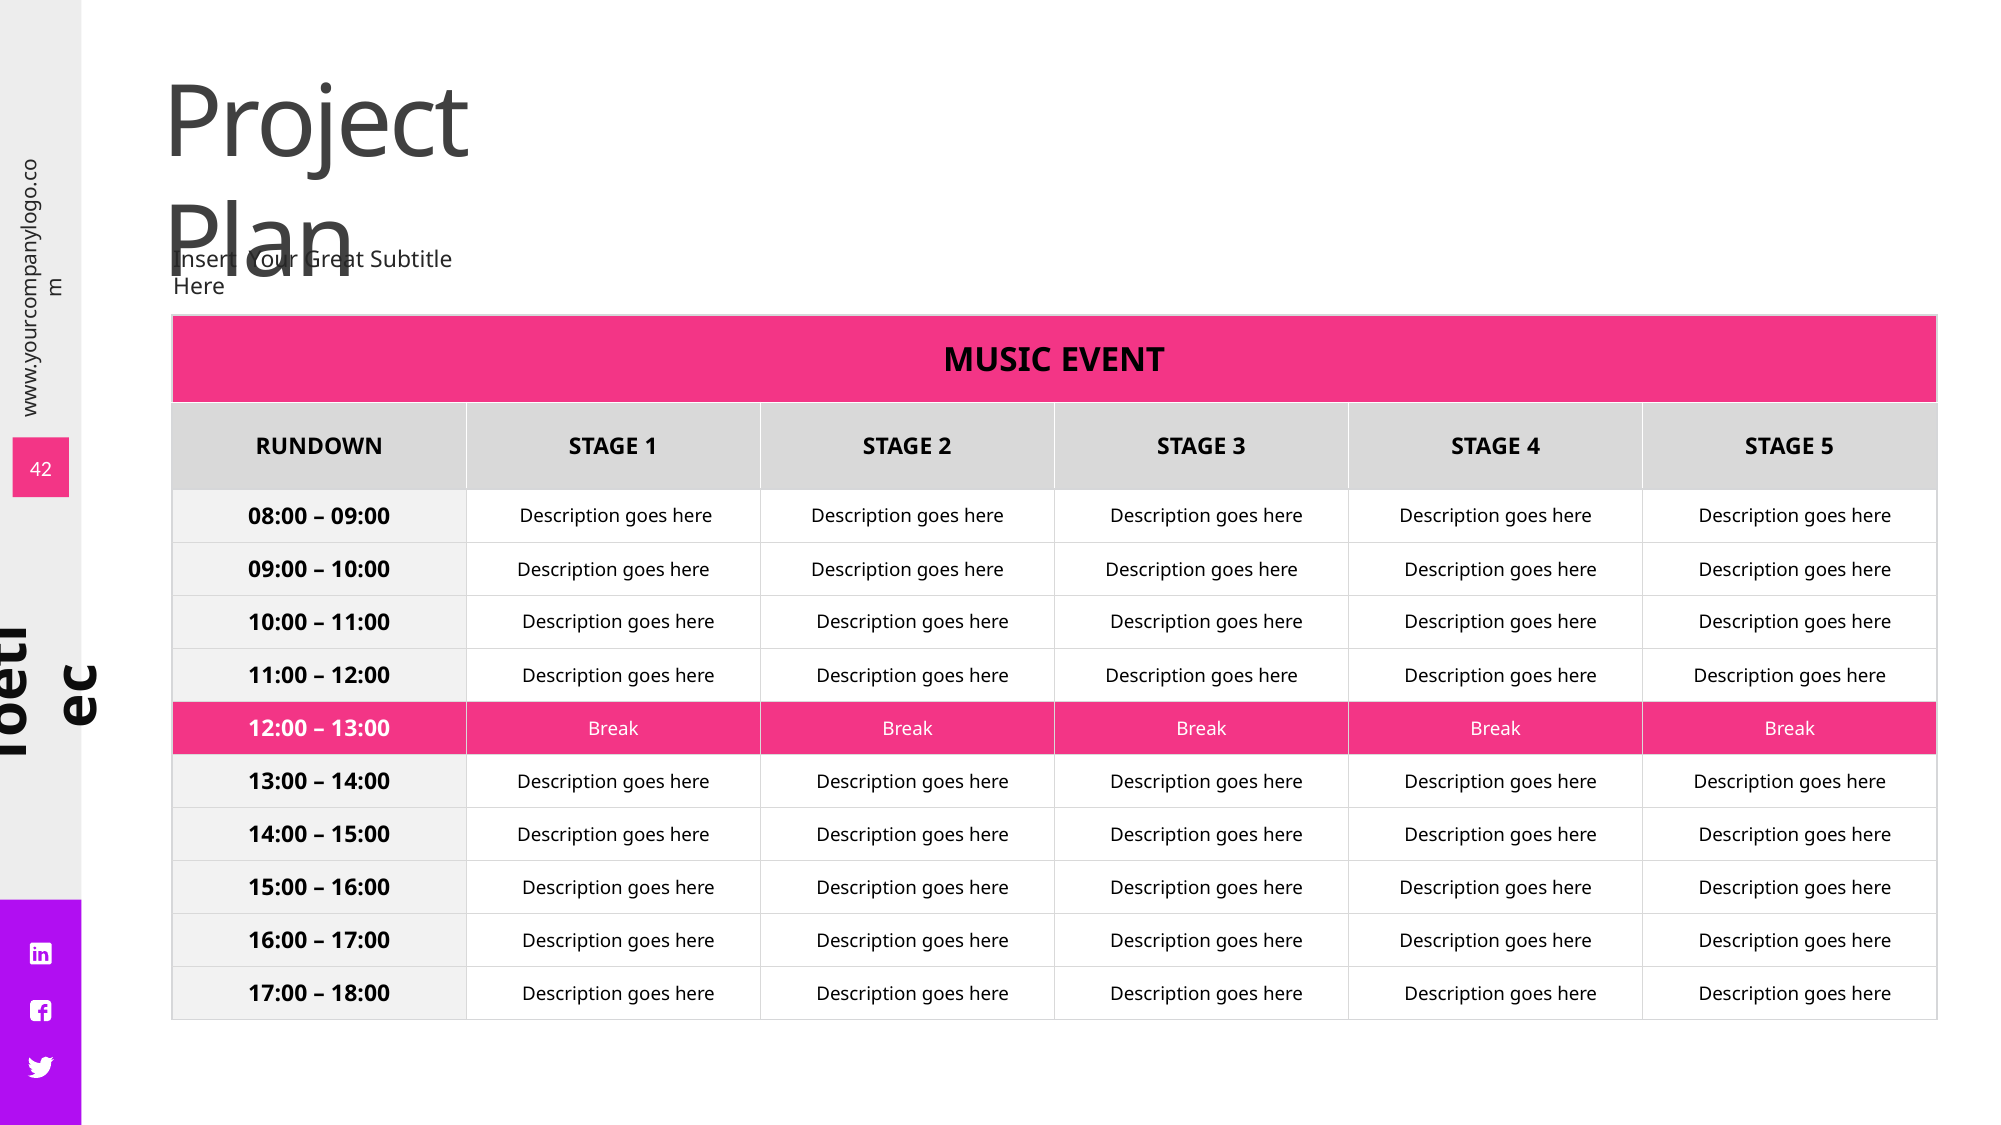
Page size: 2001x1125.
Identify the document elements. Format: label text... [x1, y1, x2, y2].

table_cell 14:00 – 15:00 [173, 808, 466, 860]
table_cell STAGE 5 [1643, 403, 1936, 488]
table_cell Description goes here [1643, 914, 1936, 966]
table_cell Description goes here [761, 649, 1054, 701]
table_cell Break [761, 702, 1054, 754]
table_cell RUNDOWN [173, 403, 466, 488]
table_cell Break [1055, 702, 1348, 754]
text_box Insert Your Great Subtitle Here [158, 237, 512, 307]
table_cell 12:00 – 13:00 [173, 702, 466, 754]
table_cell Description goes here [467, 755, 760, 807]
slide_number 42 [12, 437, 69, 498]
table_cell Description goes here [467, 649, 760, 701]
table_cell Description goes here [467, 543, 760, 595]
table_cell 16:00 – 17:00 [173, 914, 466, 966]
table_cell 11:00 – 12:00 [173, 649, 466, 701]
table_cell Description goes here [761, 967, 1054, 1019]
table_cell 15:00 – 16:00 [173, 861, 466, 913]
table_cell Description goes here [1349, 755, 1642, 807]
table_cell 17:00 – 18:00 [173, 967, 466, 1019]
table_cell Description goes here [1643, 543, 1936, 595]
table_cell Description goes here [1349, 543, 1642, 595]
table_cell Description goes here [1643, 649, 1936, 701]
table_cell Description goes here [1055, 490, 1348, 542]
table_cell Description goes here [467, 861, 760, 913]
table_cell Description goes here [761, 861, 1054, 913]
table_cell Description goes here [761, 543, 1054, 595]
table_cell Description goes here [1349, 596, 1642, 648]
table_cell Description goes here [1349, 490, 1642, 542]
table_cell Description goes here [1055, 861, 1348, 913]
table_cell Description goes here [1643, 808, 1936, 860]
table_cell 10:00 – 11:00 [173, 596, 466, 648]
table_cell Description goes here [761, 914, 1054, 966]
table_cell STAGE 4 [1349, 403, 1642, 488]
table_cell Description goes here [1349, 808, 1642, 860]
table_cell Description goes here [467, 914, 760, 966]
table_cell Description goes here [1055, 649, 1348, 701]
text_box Project Plan [147, 116, 677, 236]
table_cell Description goes here [467, 808, 760, 860]
table_cell Break [467, 702, 760, 754]
table_cell Description goes here [761, 596, 1054, 648]
table_cell Description goes here [1055, 596, 1348, 648]
table_cell Description goes here [761, 490, 1054, 542]
table_cell Break [1349, 702, 1642, 754]
table_cell Description goes here [1055, 914, 1348, 966]
table_cell Description goes here [1643, 490, 1936, 542]
table_cell Description goes here [467, 596, 760, 648]
table_cell 13:00 – 14:00 [173, 755, 466, 807]
table_cell STAGE 3 [1055, 403, 1348, 488]
table_cell Description goes here [1643, 861, 1936, 913]
table_cell STAGE 1 [467, 403, 760, 488]
table_cell Description goes here [1055, 808, 1348, 860]
table_cell Break [1643, 702, 1936, 754]
table_cell Description goes here [1643, 755, 1936, 807]
table_cell Description goes here [761, 808, 1054, 860]
table_cell Description goes here [1643, 596, 1936, 648]
table_cell 08:00 – 09:00 [173, 490, 466, 542]
table_cell Description goes here [467, 967, 760, 1019]
table_cell STAGE 2 [761, 403, 1054, 488]
table_cell Description goes here [1643, 967, 1936, 1019]
table_cell Description goes here [467, 490, 760, 542]
table_cell Description goes here [761, 755, 1054, 807]
table_cell 09:00 – 10:00 [173, 543, 466, 595]
table_cell Description goes here [1055, 543, 1348, 595]
table_cell Description goes here [1349, 861, 1642, 913]
table_cell Description goes here [1349, 914, 1642, 966]
table_cell Description goes here [1055, 967, 1348, 1019]
table_cell Description goes here [1349, 967, 1642, 1019]
table_header MUSIC EVENT [173, 316, 1936, 402]
table_cell Description goes here [1349, 649, 1642, 701]
table_cell Description goes here [1055, 755, 1348, 807]
